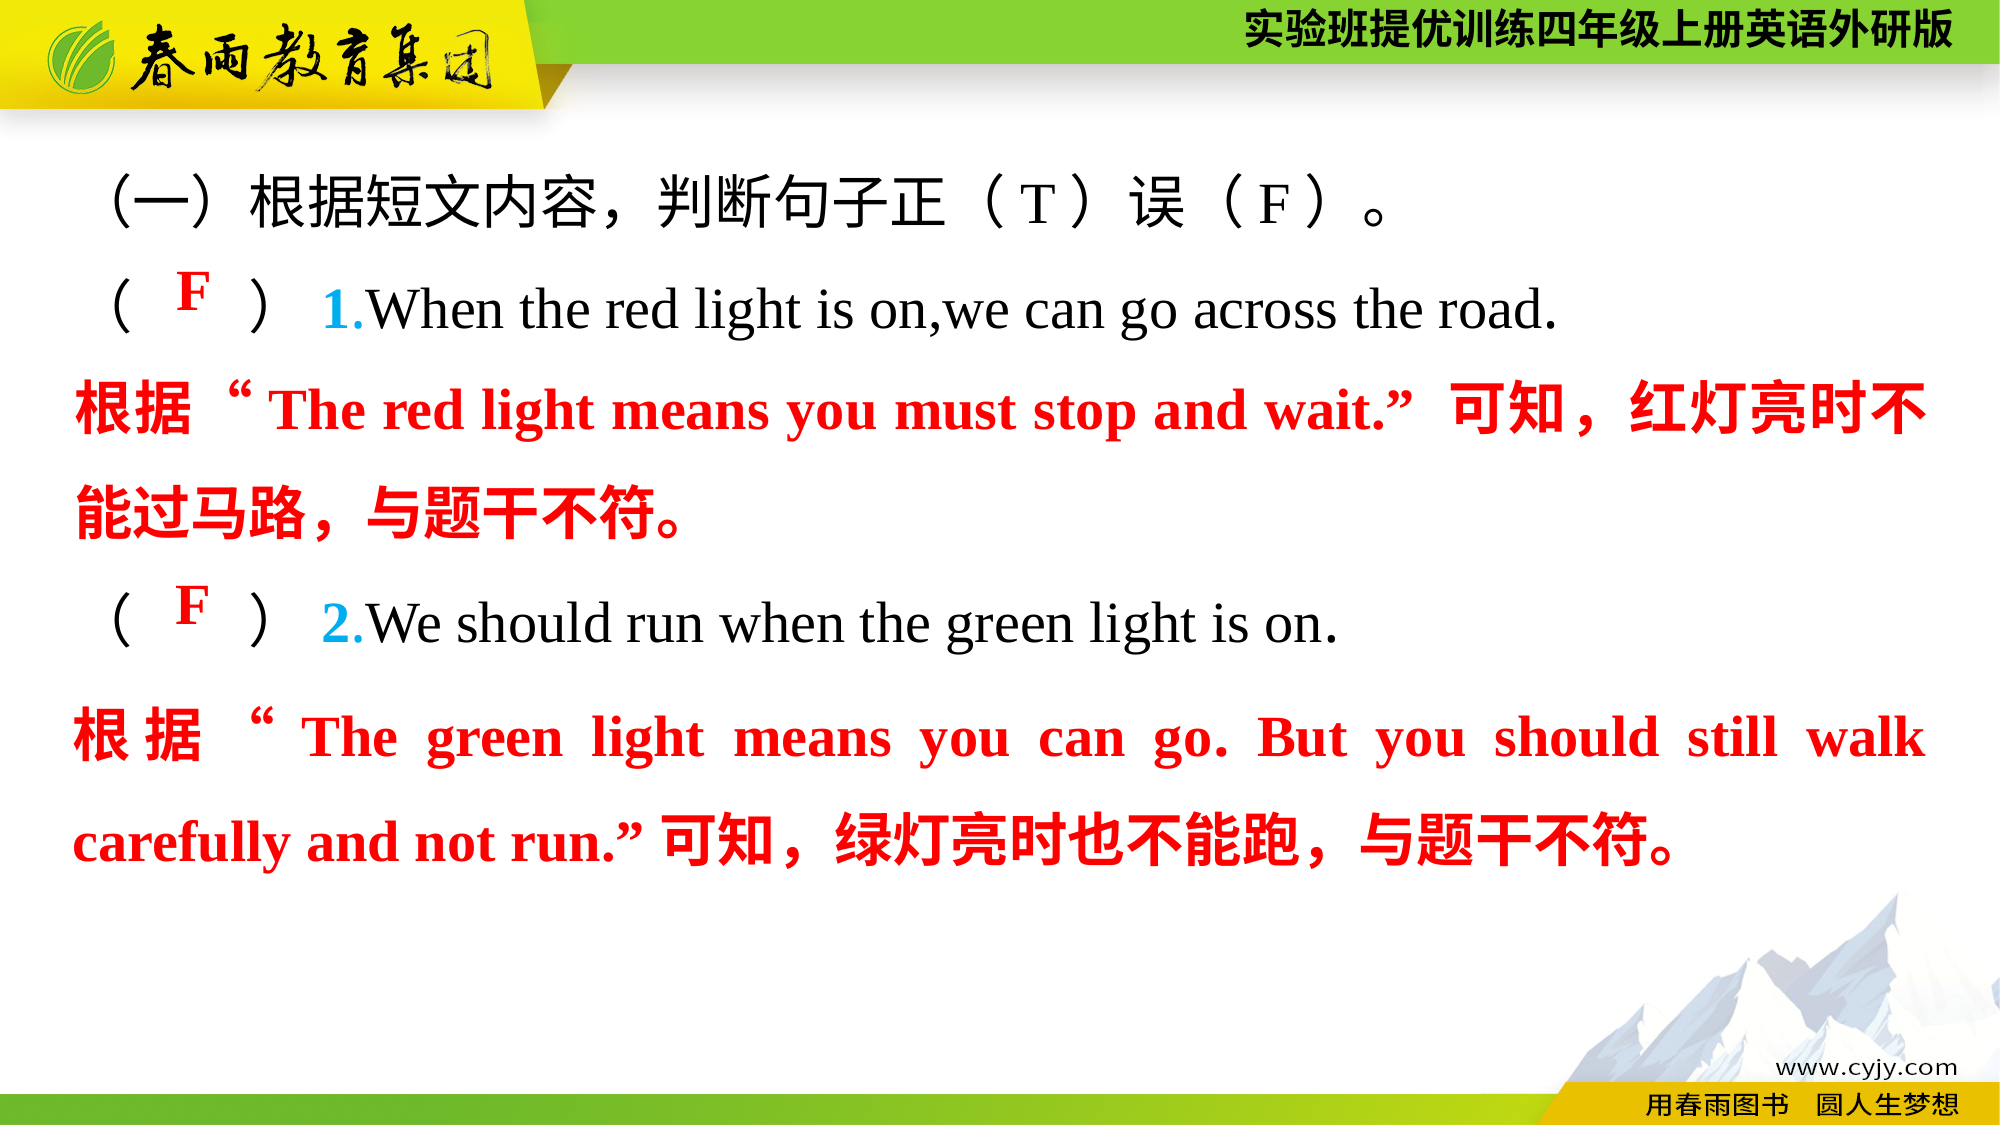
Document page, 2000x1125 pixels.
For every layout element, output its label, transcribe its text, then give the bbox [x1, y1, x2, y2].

list （一）根据短文内容，判断句子正（T）误（F）。 （ ）1.When the red light is on,we can go across the road. （ ）2.We should run when the green light is on. [59, 122, 1944, 329]
text_box 根据“The red light means you must stop and wait.” 可知，红灯亮时不能过马路，与题干不符。 [59, 329, 1944, 554]
text_box F [161, 245, 227, 329]
text_box 根据“The green light means you can go. But you should still walk carefully and not run.”可知，绿灯亮时也不能跑，与题干不符。 [57, 655, 1942, 881]
picture [0, 0, 2000, 1125]
list （一）根据短文内容，判断句子正（T）误（F）。 （ ）1.When the red light is on,we can go across the road. （ ）2.We should run when the green light is on. [59, 554, 1944, 880]
text_box F [160, 558, 226, 644]
